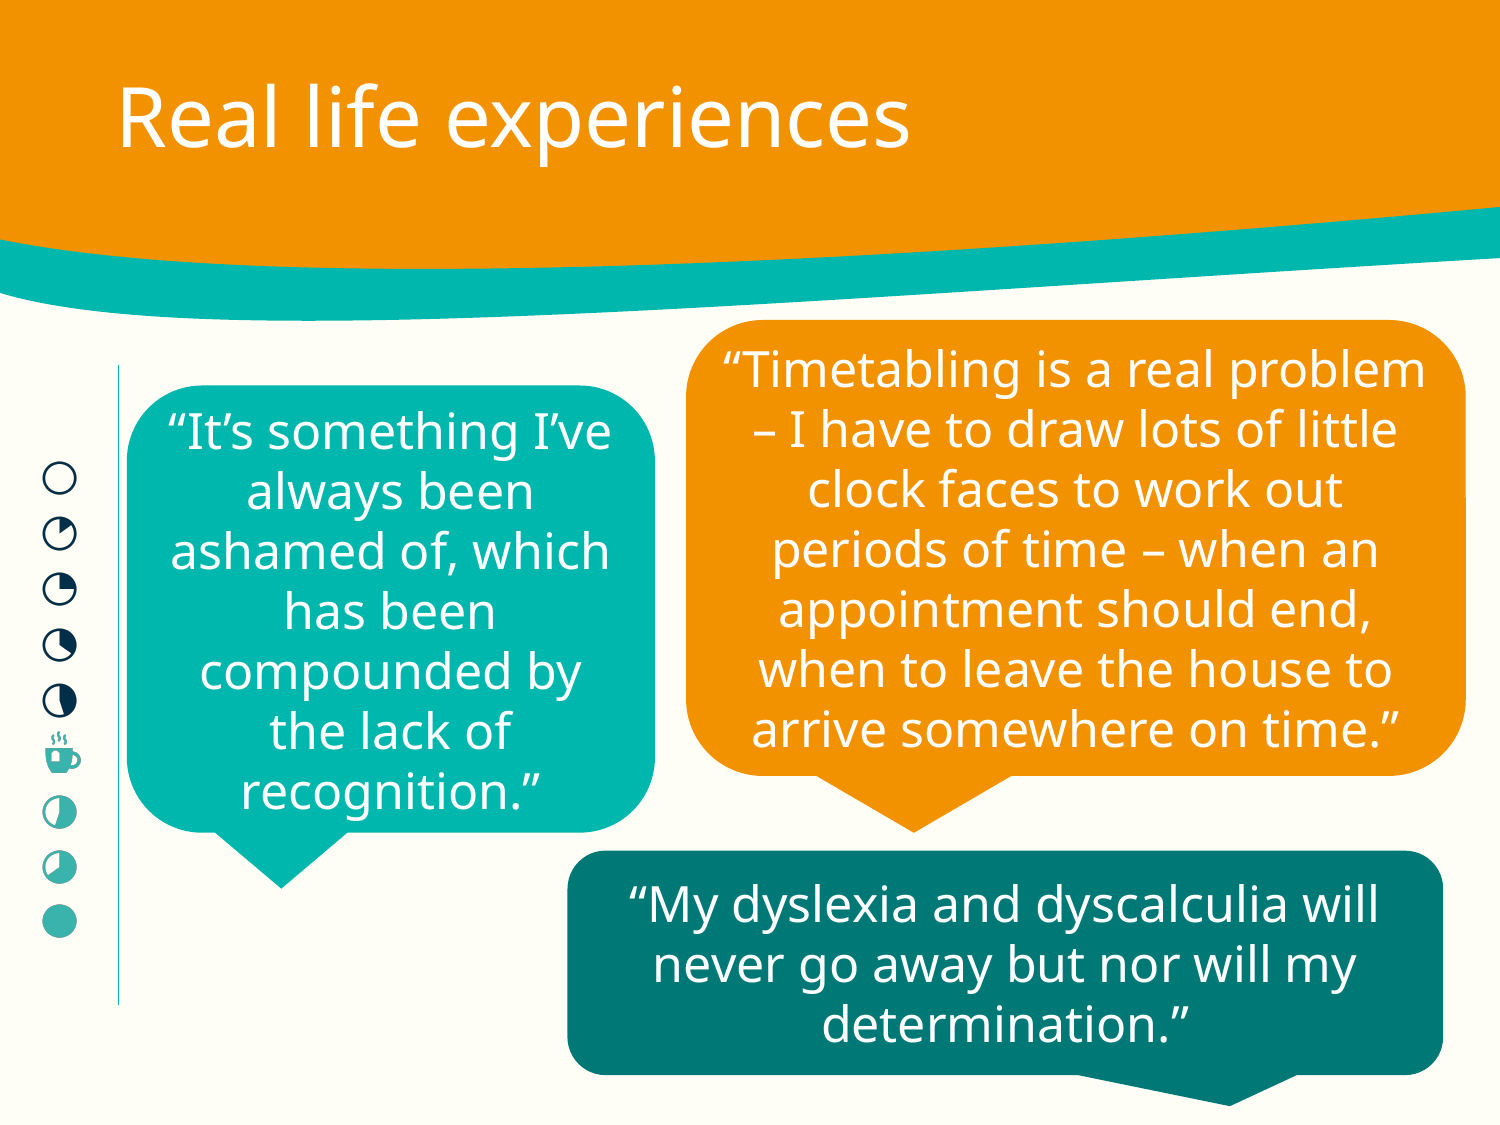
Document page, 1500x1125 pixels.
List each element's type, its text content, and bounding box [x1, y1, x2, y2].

text_box “My dyslexia and dyscalculia will never go away but nor will my determination.” [567, 850, 1444, 1107]
picture [38, 568, 81, 610]
picture [38, 791, 81, 833]
picture [38, 900, 81, 942]
picture [36, 725, 90, 779]
picture [38, 846, 81, 888]
picture [38, 624, 81, 666]
text_box “Timetabling is a real problem – I have to draw lots of little clock faces to work out periods of time – when an appointment should end, when to leave the house to arrive somewhere on time.” [686, 319, 1466, 833]
picture [38, 679, 81, 722]
text_box “It’s something I’ve always been ashamed of, which has been compounded by the lack of recognition.” [126, 385, 655, 889]
picture [38, 512, 81, 555]
list Real life experiences [100, 67, 1411, 258]
picture [38, 457, 81, 499]
